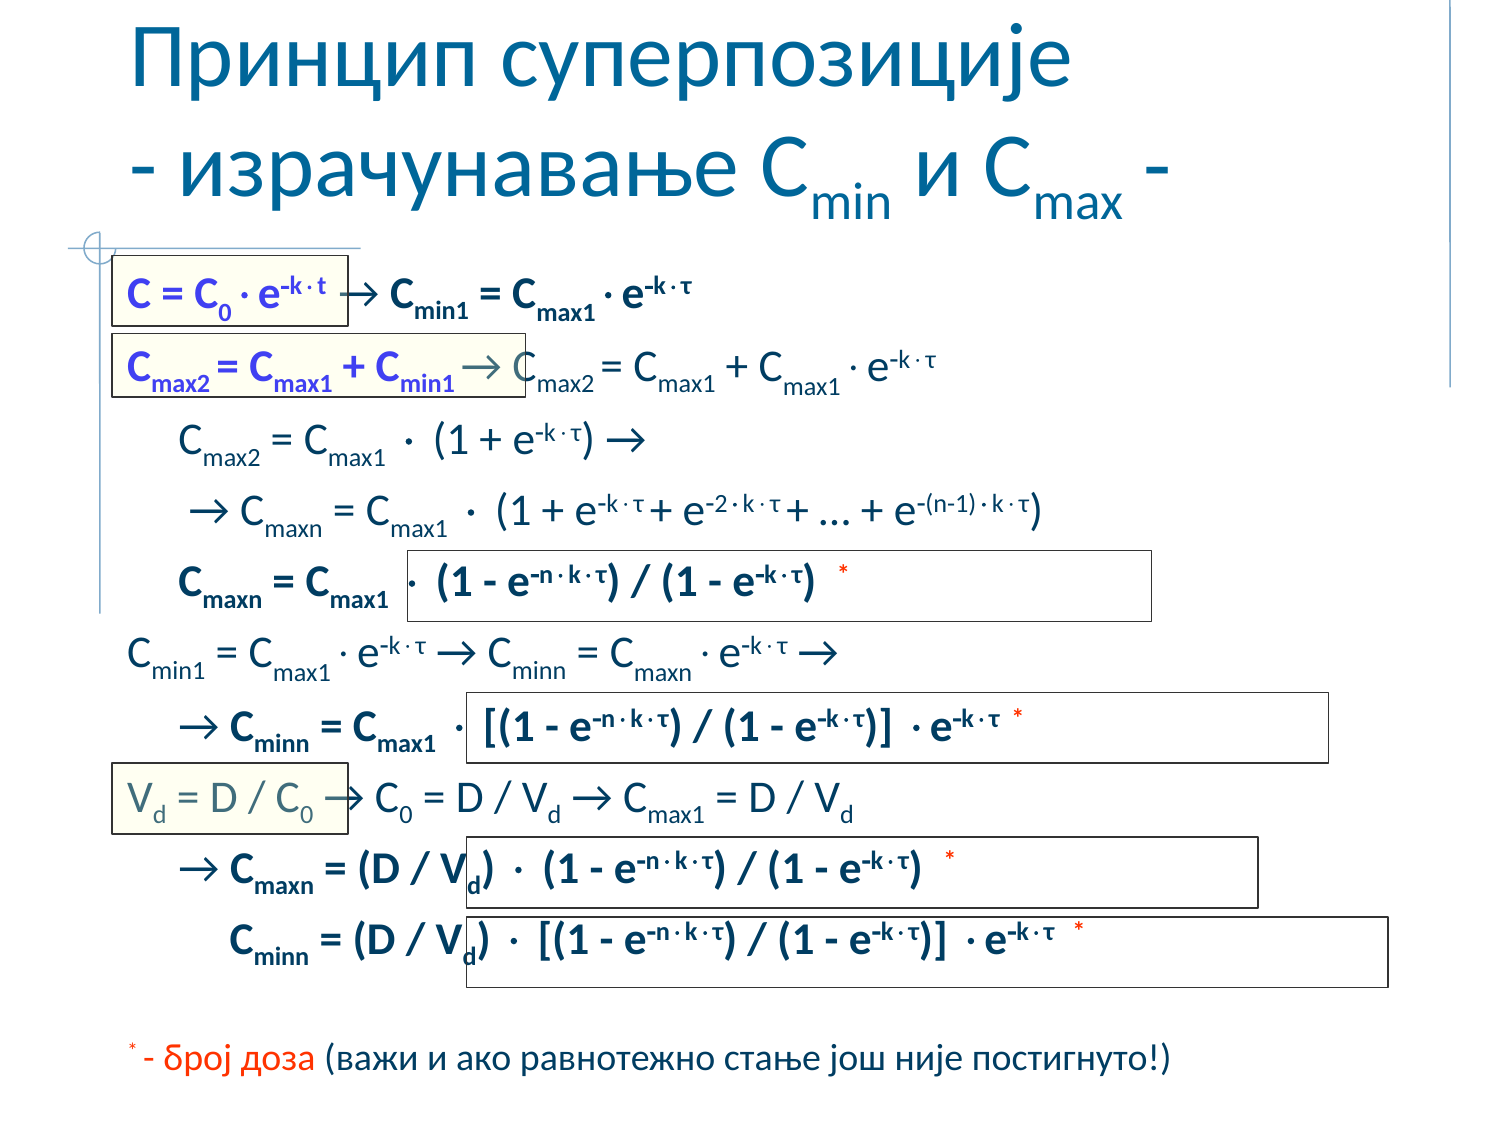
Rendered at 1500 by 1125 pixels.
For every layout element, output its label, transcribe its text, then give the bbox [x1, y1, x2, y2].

text_box [466, 837, 1258, 908]
title Принцип суперпозиције - израчунавање Cmin и Cmax - [113, 49, 1436, 238]
text_box [466, 692, 1329, 764]
text_box [407, 550, 1152, 622]
text_box [112, 763, 349, 835]
text_box [112, 333, 526, 398]
text_box [112, 255, 349, 327]
text_box [466, 916, 1388, 988]
list C = C0ekt → Cmin1 = Cmax1ekτ Cmax2 = Cmax1 + Cmin1 → Cmax2 = Cmax1 + Cmax1ekτ Cmax2 = Cmax1  (1 + ekτ) → → Cmaxn = Cmax1  (1 + ekτ + e2kτ + … + e(n-1)kτ) Cmaxn = Cmax1  (1 - enkτ) / (1 - ekτ) * Cmin1 = Cmax1ekτ → Cminn = Cmaxnekτ → → Cminn = Cmax1  [(1 - enkτ) / (1 - ekτ)] ekτ * Vd = D / C0 → C0 = D / Vd → Cmax1 = D / Vd → Cmaxn = (D / Vd)  (1 - enkτ) / (1 - ekτ) * Cminn = (D / Vd)  [(1 - enkτ) / (1 - ekτ)] ekτ * * - број доза (важи и ако равнотежно стање још није постигнуто!) [111, 255, 1471, 1095]
